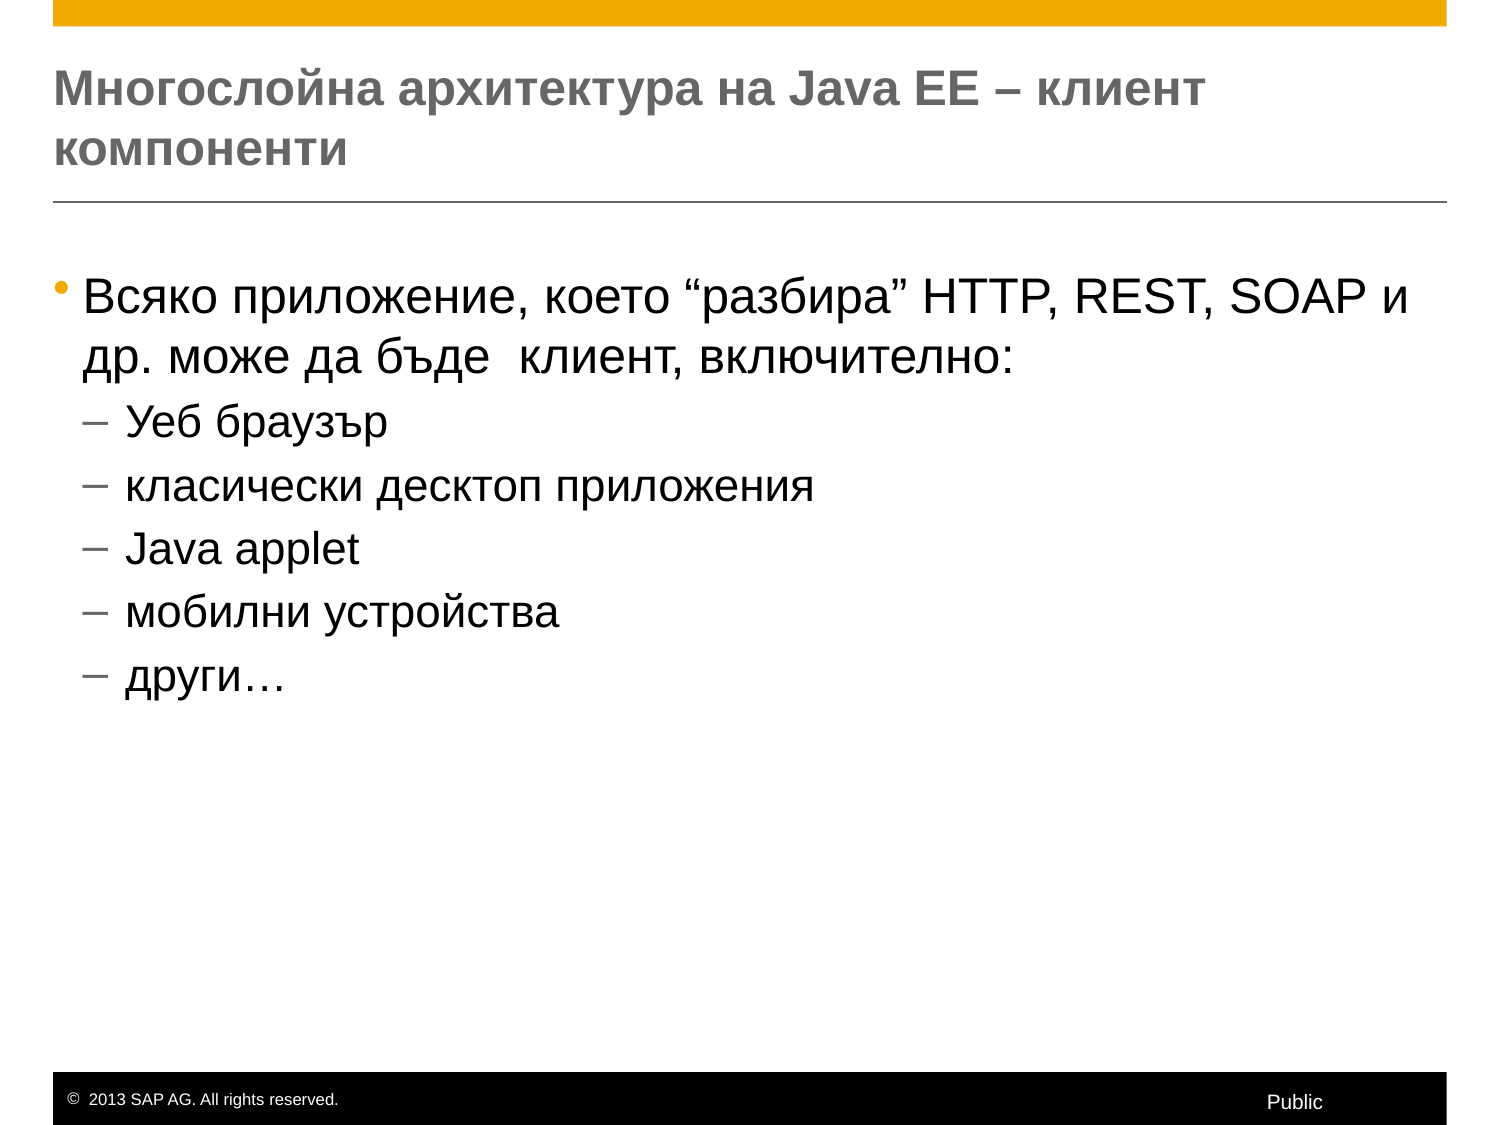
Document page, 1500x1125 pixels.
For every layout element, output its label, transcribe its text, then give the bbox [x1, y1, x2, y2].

list Всяко приложение, което “разбира” HTTP, REST, SOAP и др. може да бъде клиент, включително: Уеб браузър класически десктоп приложения Java applet мобилни устройства други… [53, 263, 1438, 998]
title Многослойна архитектура на Jаva EE – клиент компоненти [53, 53, 1447, 178]
